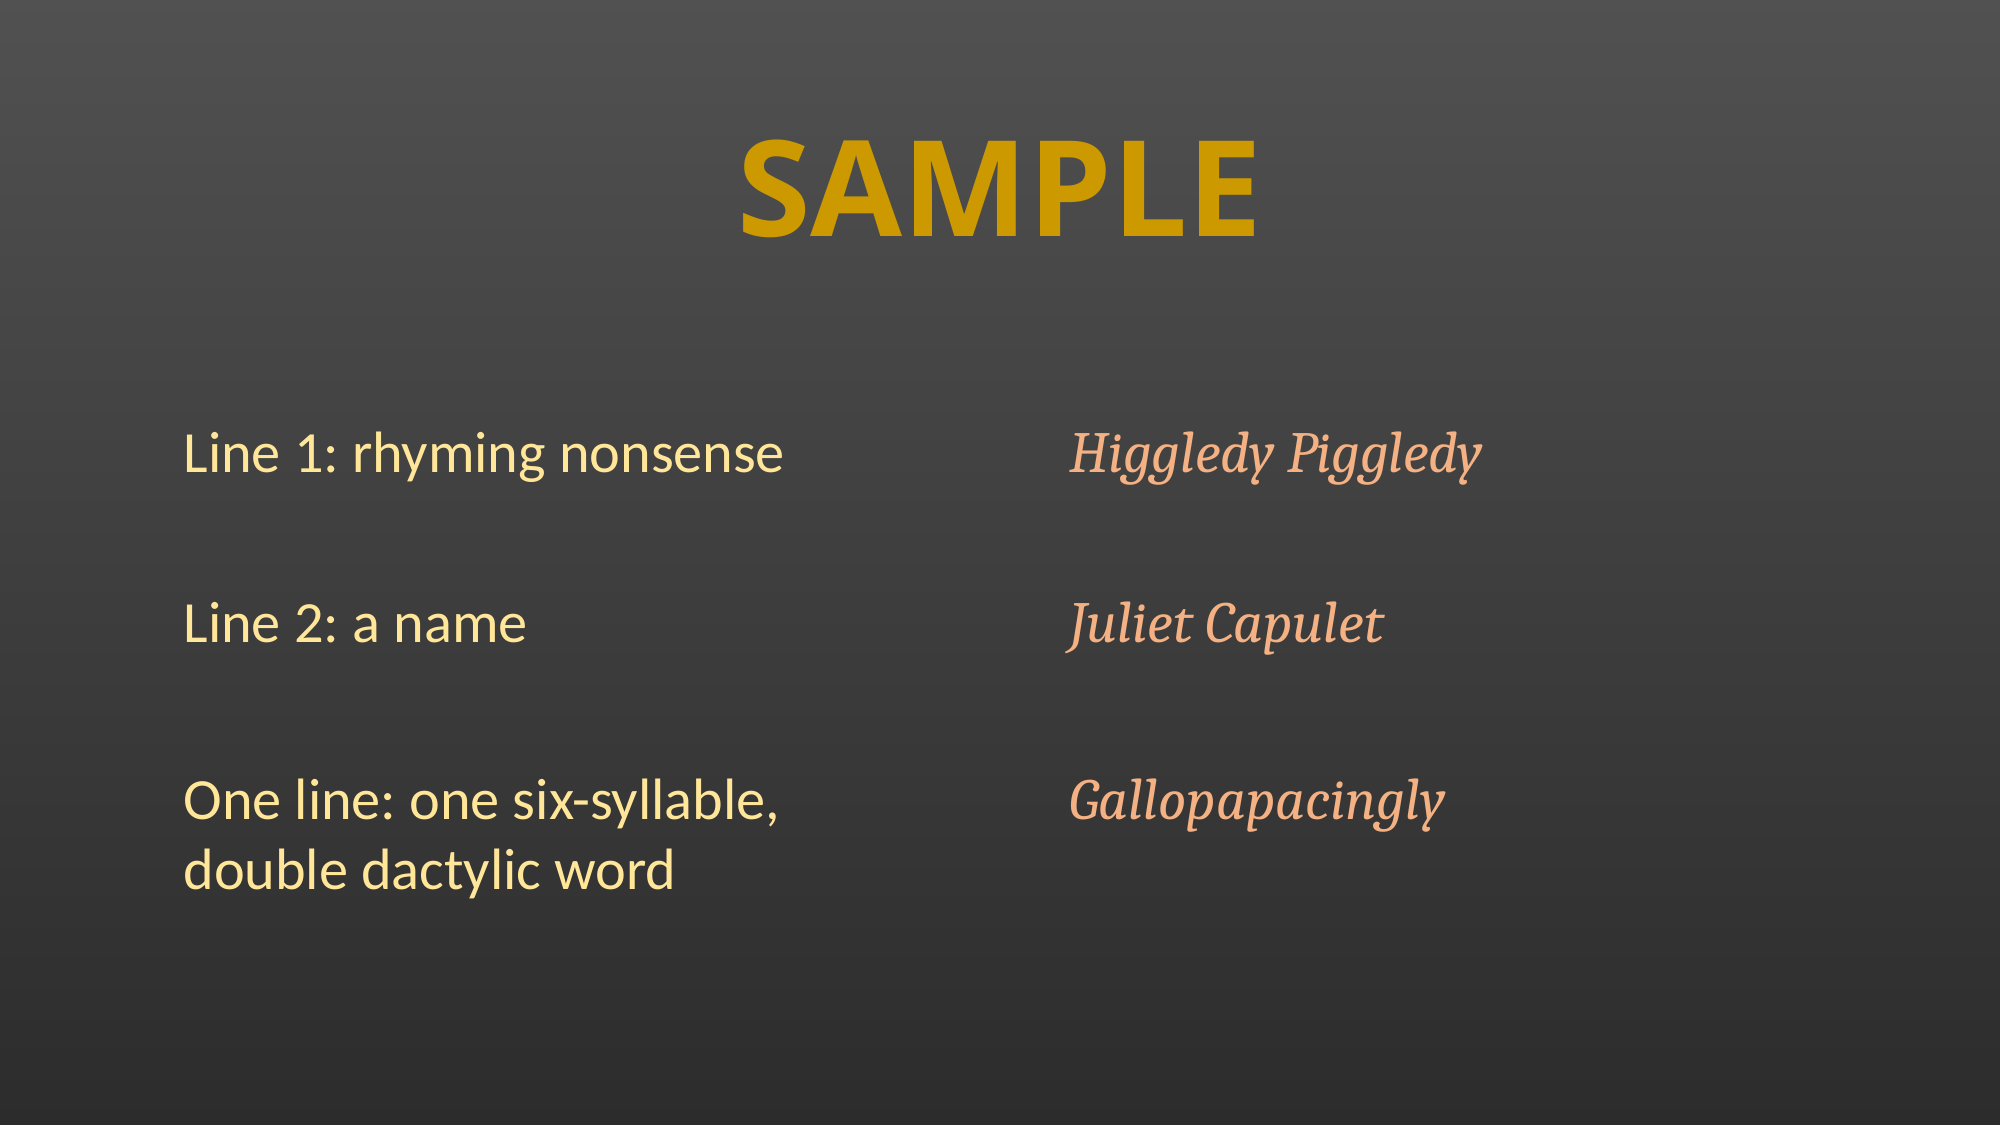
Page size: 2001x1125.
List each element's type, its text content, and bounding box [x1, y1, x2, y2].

text_box Line 2: a name [168, 584, 772, 698]
text_box Higgledy Piggledy [1054, 414, 1823, 528]
text_box Line 1: rhyming nonsense [168, 414, 938, 528]
text_box Juliet Capulet [1054, 584, 1658, 698]
text_box SAMPLE [99, 95, 1900, 300]
text_box Gallopapacingly [1054, 754, 1823, 961]
text_box One line: one six-syllable, double dactylic word [168, 754, 938, 961]
